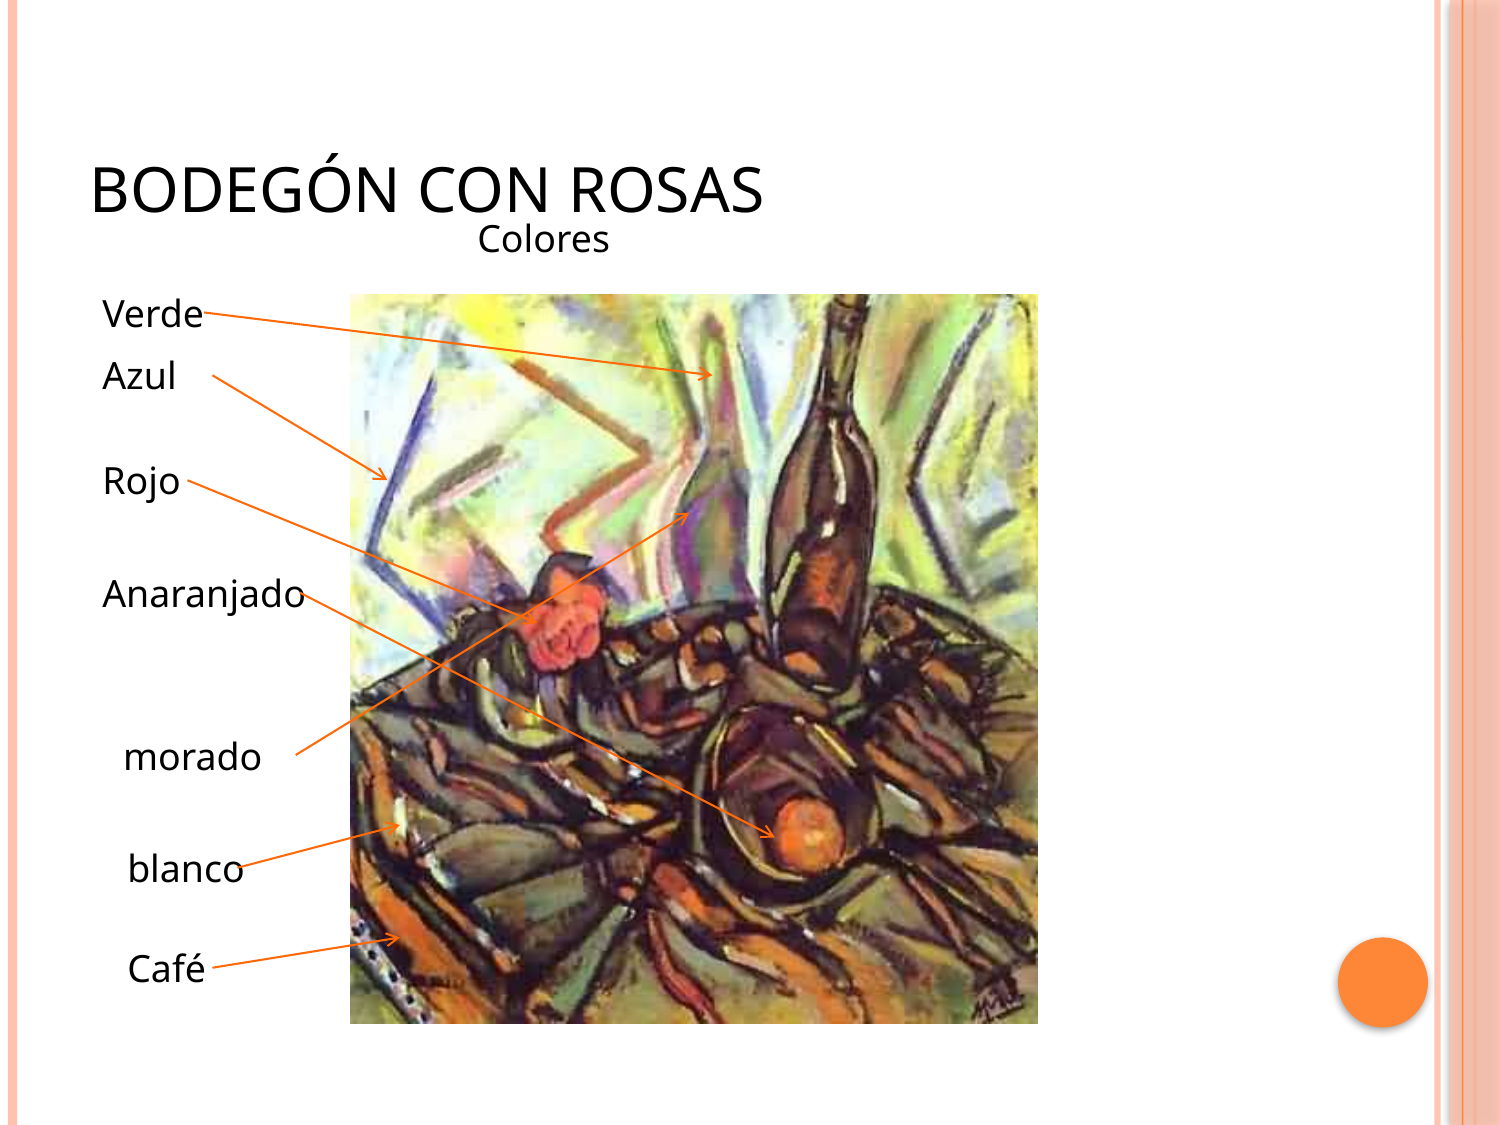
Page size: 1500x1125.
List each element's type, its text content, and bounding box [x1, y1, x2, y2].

text_box Café [112, 937, 325, 998]
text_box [211, 936, 401, 969]
picture [349, 293, 1038, 1025]
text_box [299, 592, 776, 838]
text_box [236, 824, 401, 869]
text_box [211, 385, 388, 477]
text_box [203, 311, 713, 376]
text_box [295, 512, 691, 757]
text_box blanco [112, 837, 296, 898]
text_box morado [108, 725, 293, 785]
text_box Colores [462, 207, 788, 267]
text_box Anaranjado [87, 562, 181, 623]
text_box Verde [87, 282, 296, 342]
text_box Rojo [87, 449, 206, 510]
title Bodegón con Rosas [75, 45, 1300, 233]
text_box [186, 479, 538, 624]
text_box Azul [87, 345, 206, 405]
